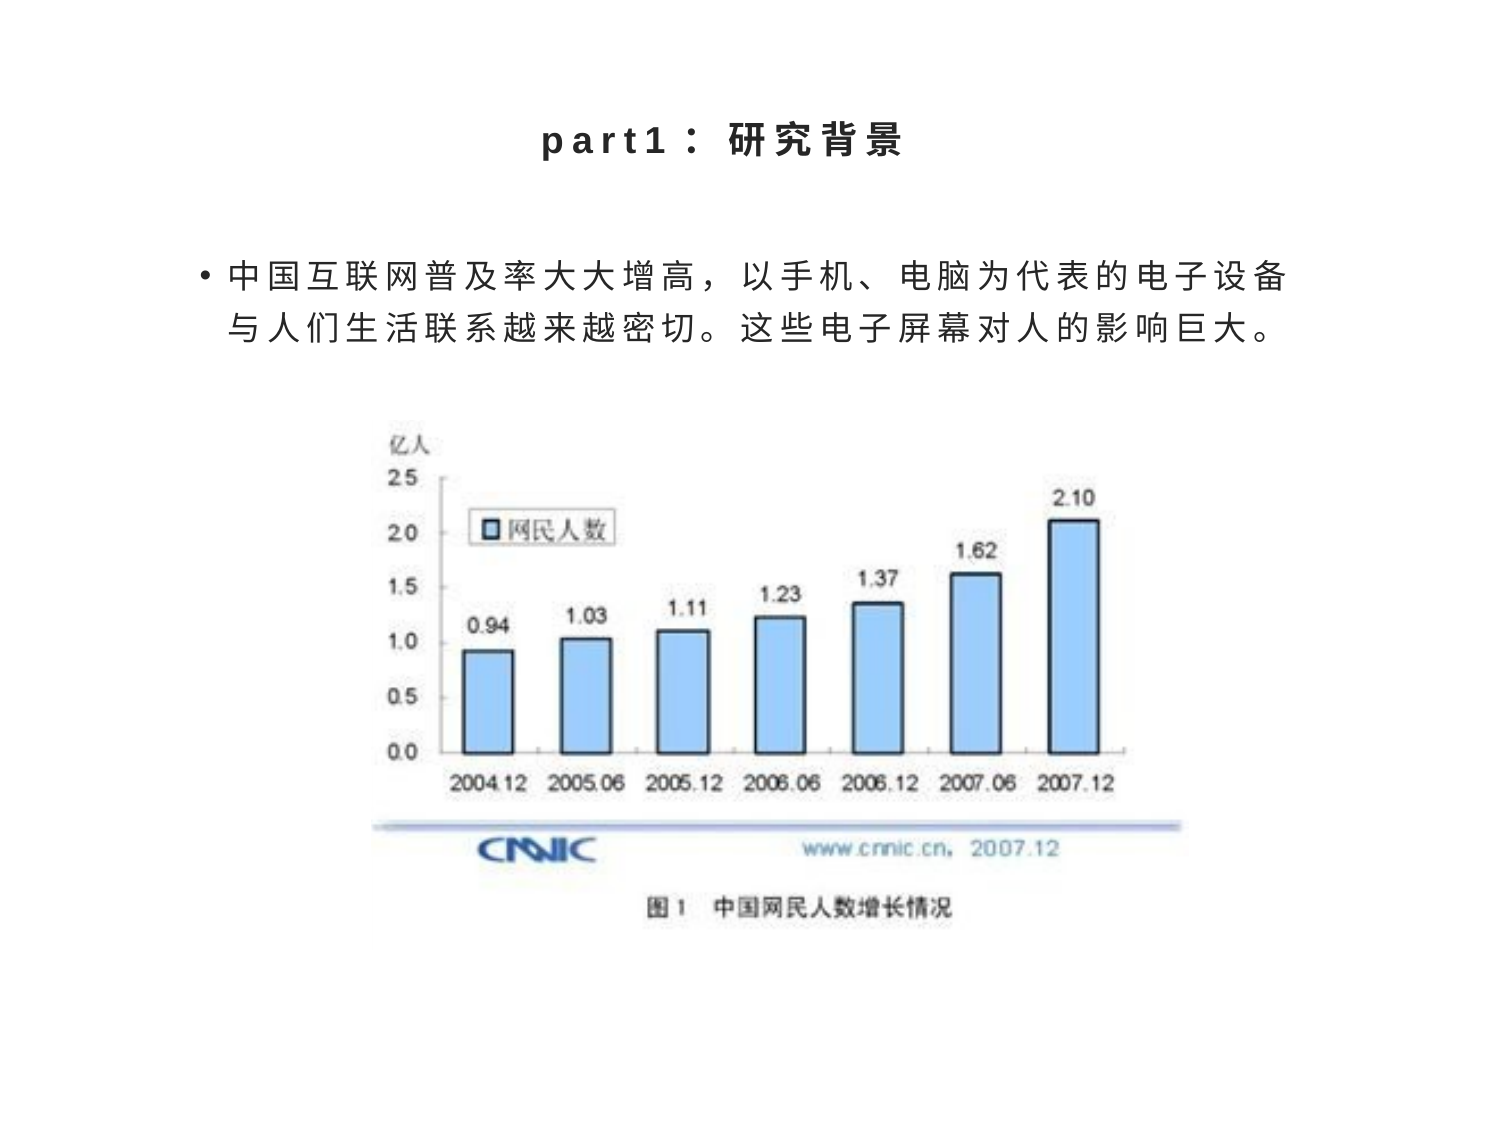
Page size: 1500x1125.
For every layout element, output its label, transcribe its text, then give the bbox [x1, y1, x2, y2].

title part1：研究背景 [15, 45, 1425, 233]
list 中国互联网普及率大大增高，以手机、电脑为代表的电子设备与人们生活联系越来越密切。这些电子屏幕对人的影响巨大。 [183, 243, 1345, 856]
picture [371, 420, 1189, 950]
